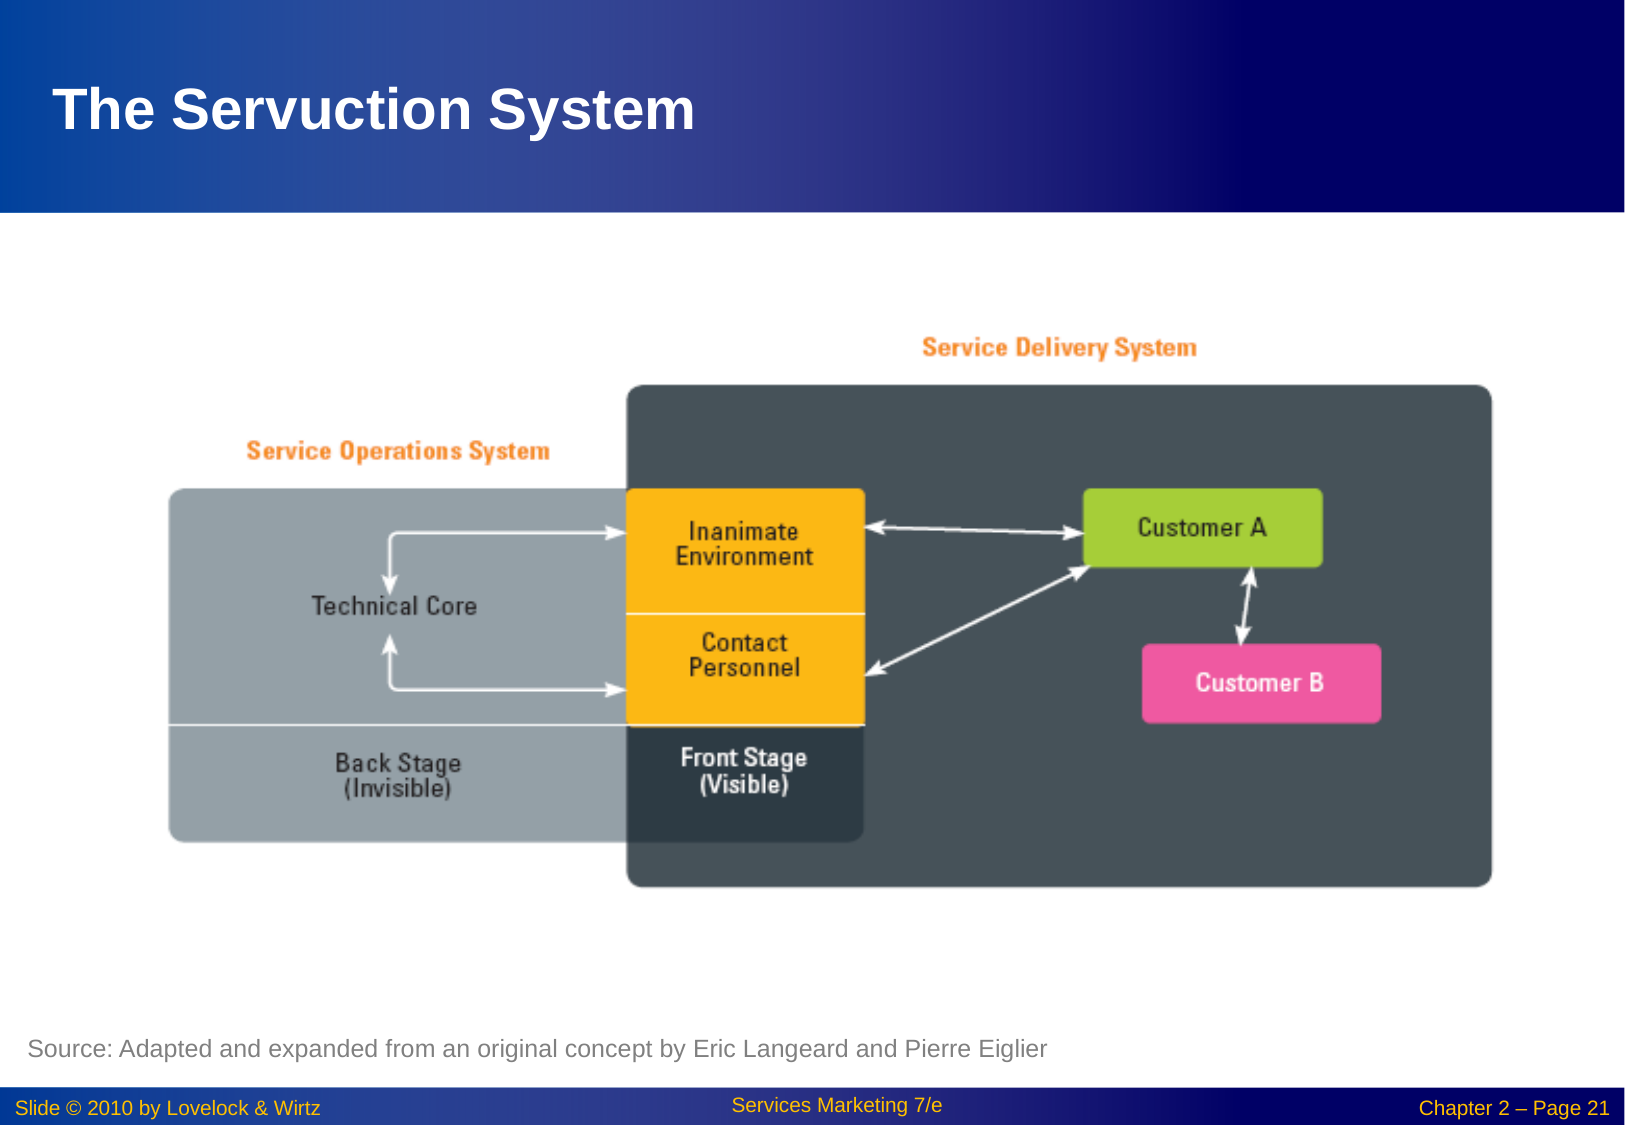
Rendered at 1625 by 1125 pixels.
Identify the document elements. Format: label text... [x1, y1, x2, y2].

text_box Source: Adapted and expanded from an original concept by Eric Langeard and Pierre Eiglier [12, 1025, 1563, 1070]
title The Servuction System [36, 37, 1088, 176]
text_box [136, 324, 1513, 926]
